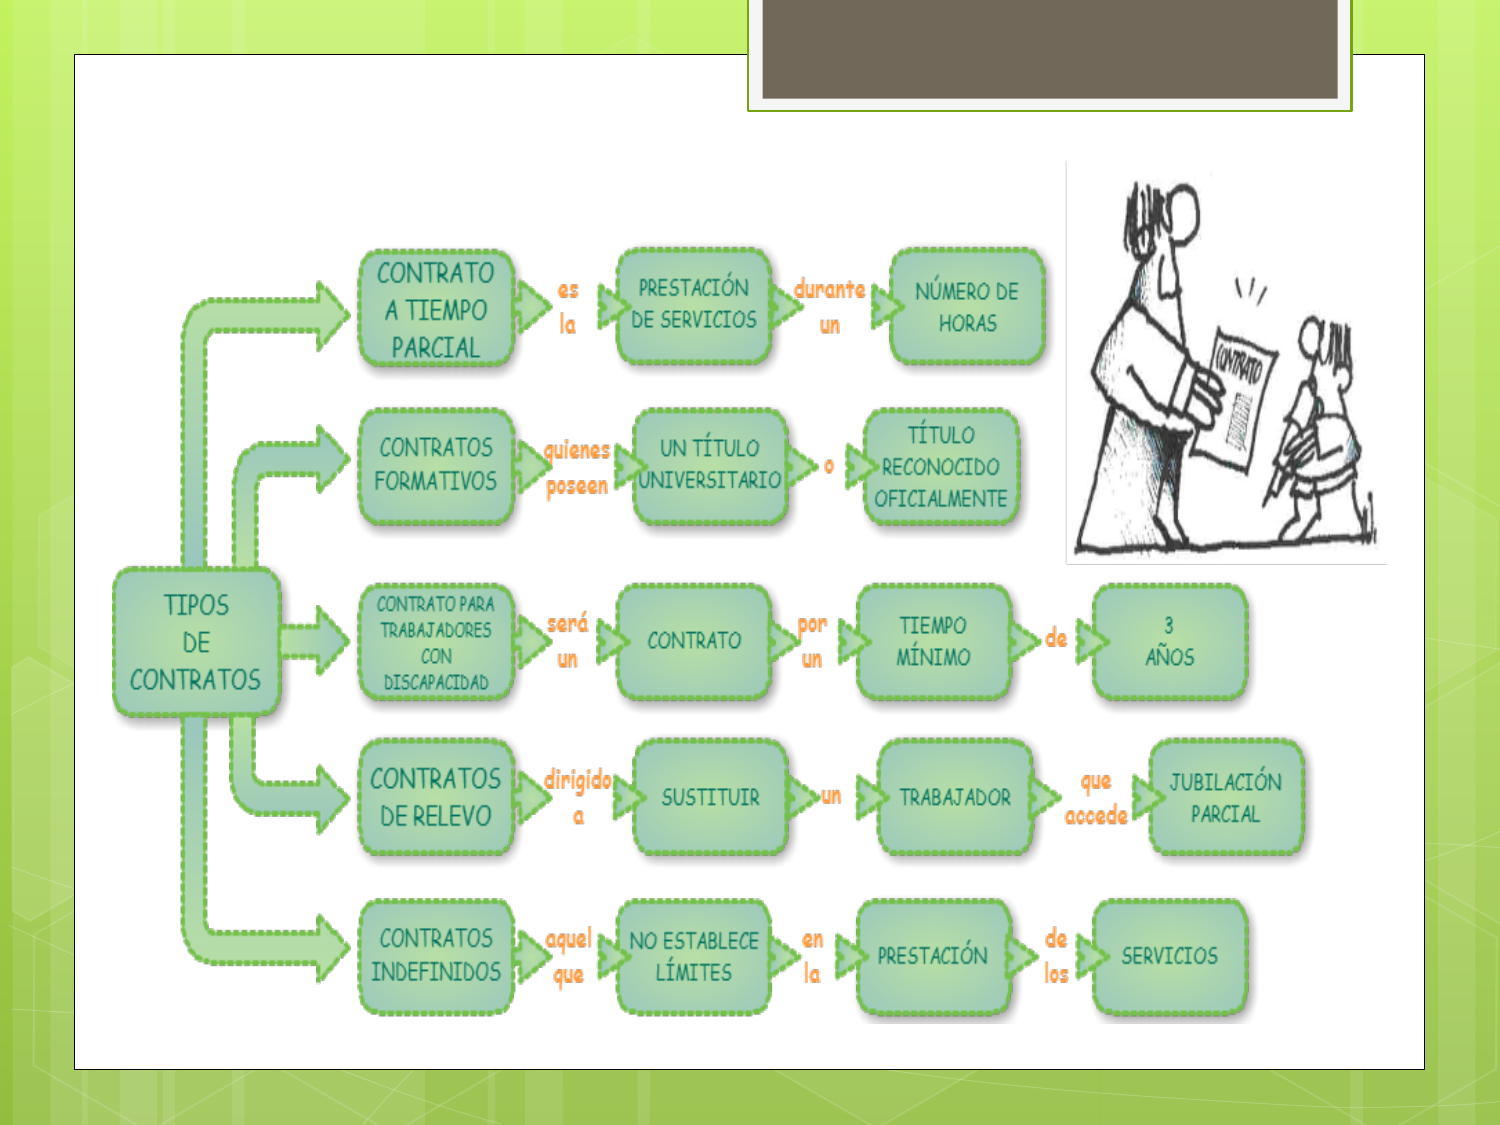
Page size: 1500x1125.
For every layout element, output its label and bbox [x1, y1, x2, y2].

list [111, 160, 1389, 1024]
